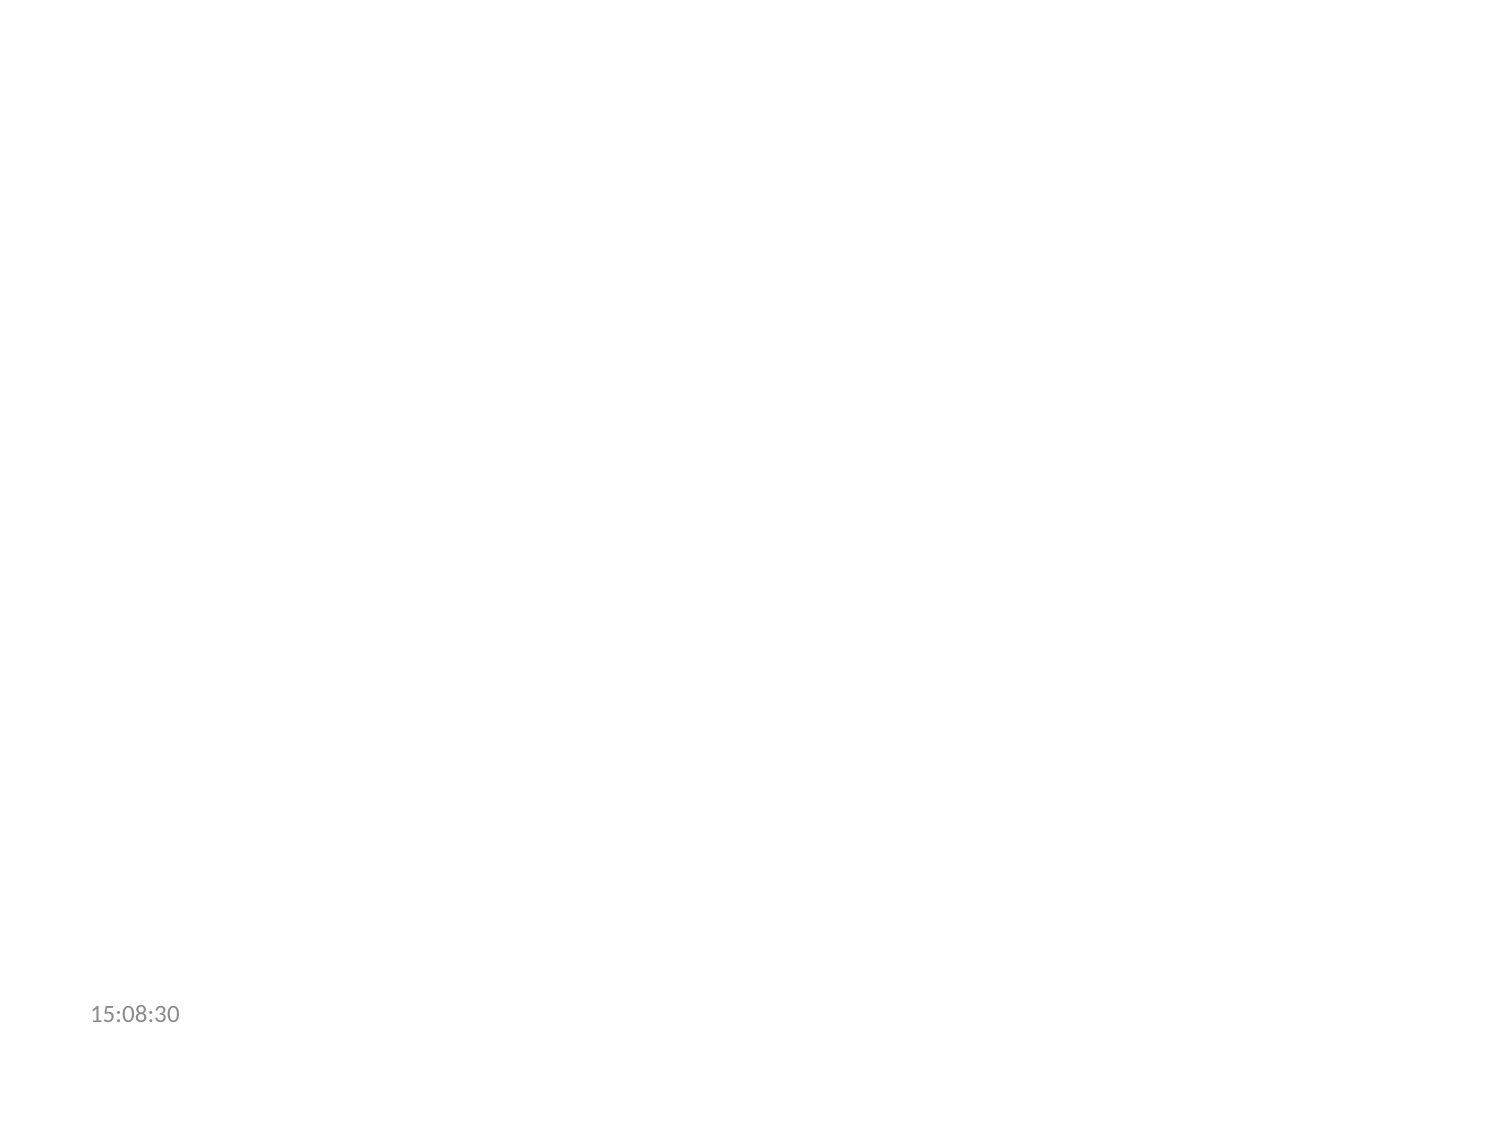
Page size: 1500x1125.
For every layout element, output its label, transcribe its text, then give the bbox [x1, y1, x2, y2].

text_box 15:35:09 [75, 982, 425, 1043]
